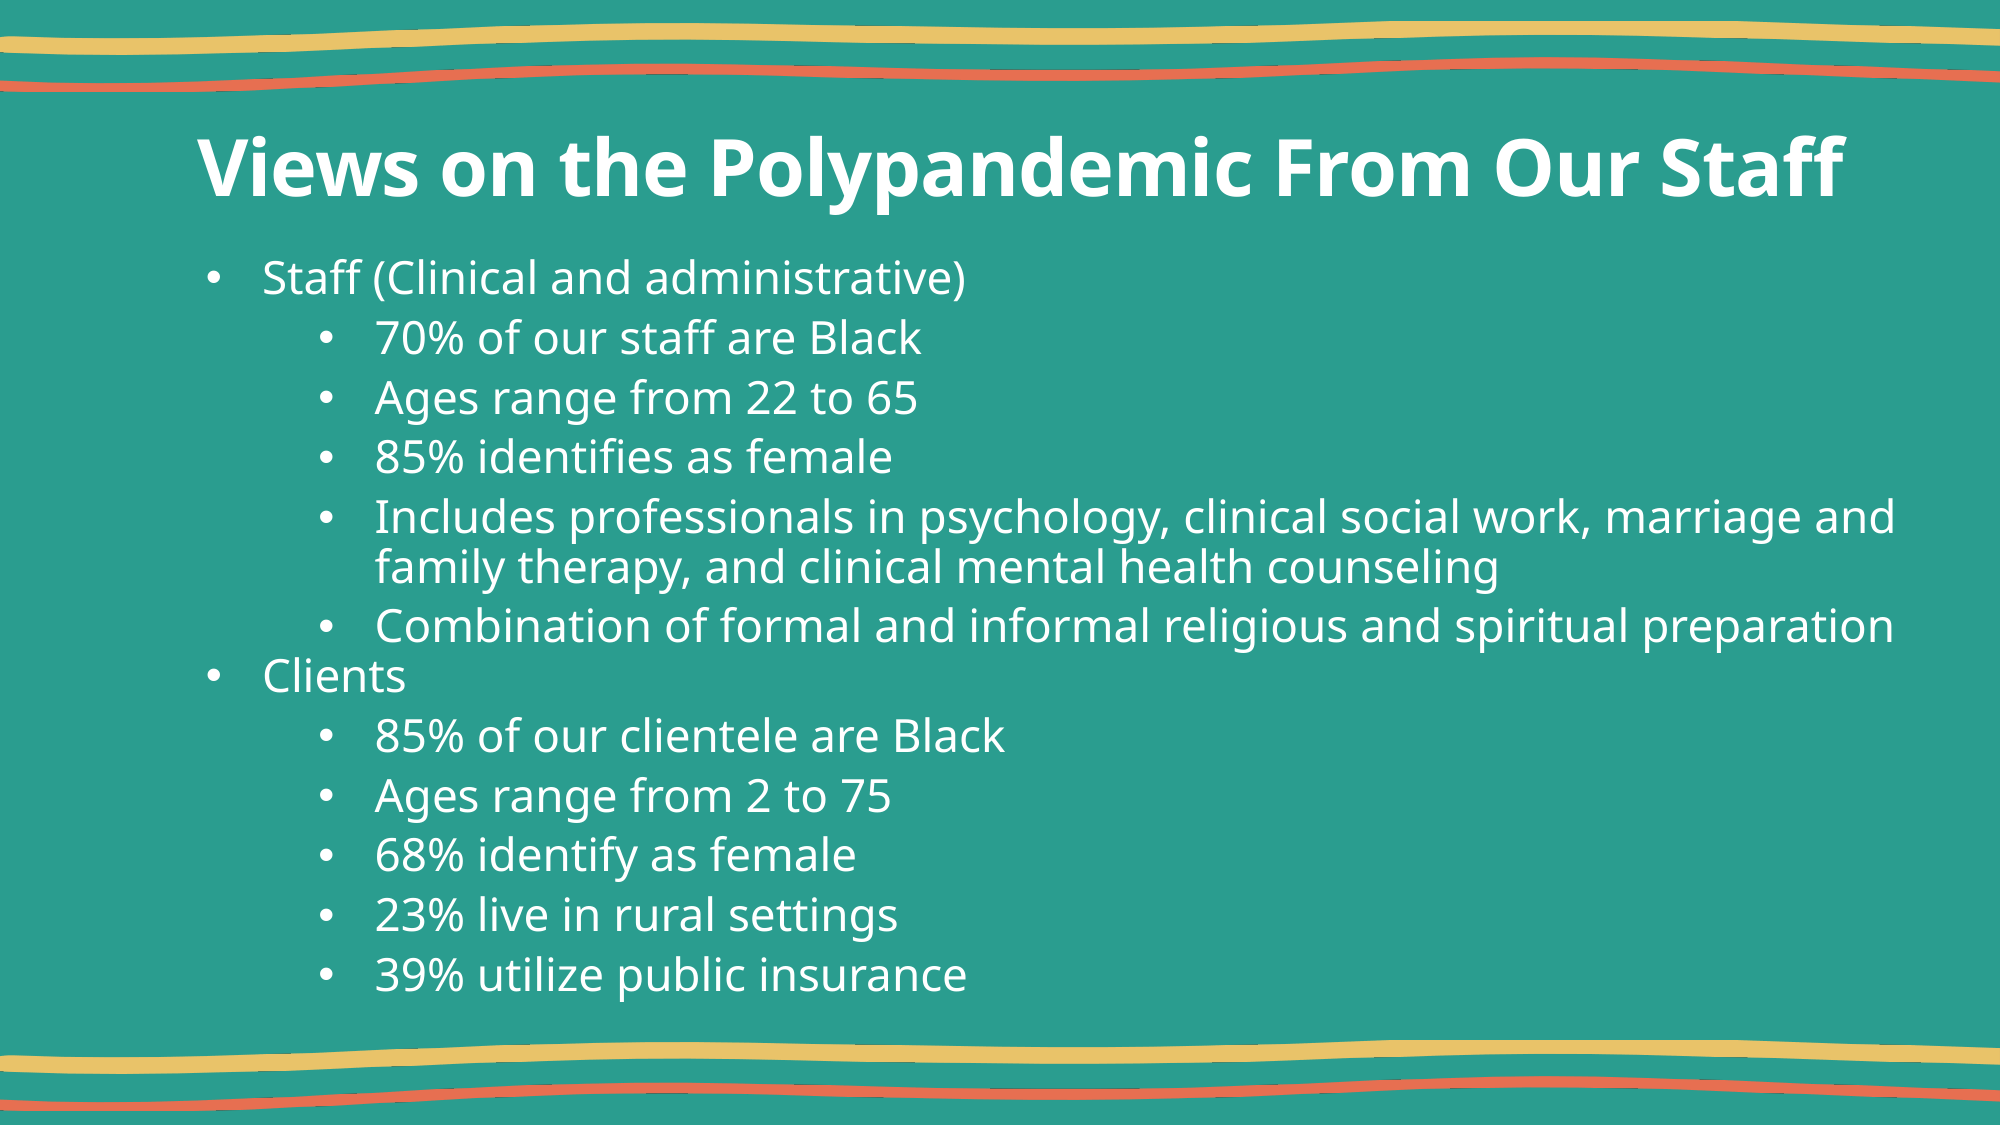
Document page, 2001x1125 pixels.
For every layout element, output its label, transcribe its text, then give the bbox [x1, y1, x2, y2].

picture [0, 1040, 2000, 1111]
picture [0, 21, 2000, 92]
title Views on the Polypandemic From Our Staff [153, 116, 1887, 213]
list Staff (Clinical and administrative) 70% of our staff are Black Ages range from 22 to 65 85% identifies as female Includes professionals in psychology, clinical social work, marriage and family therapy, and clinical mental health counseling Combination of formal and informal religious and spiritual preparation Clients 85% of our clientele are Black Ages range from 2 to 75 68% identify as female 23% live in rural settings 39% utilize public insurance [205, 254, 1921, 672]
